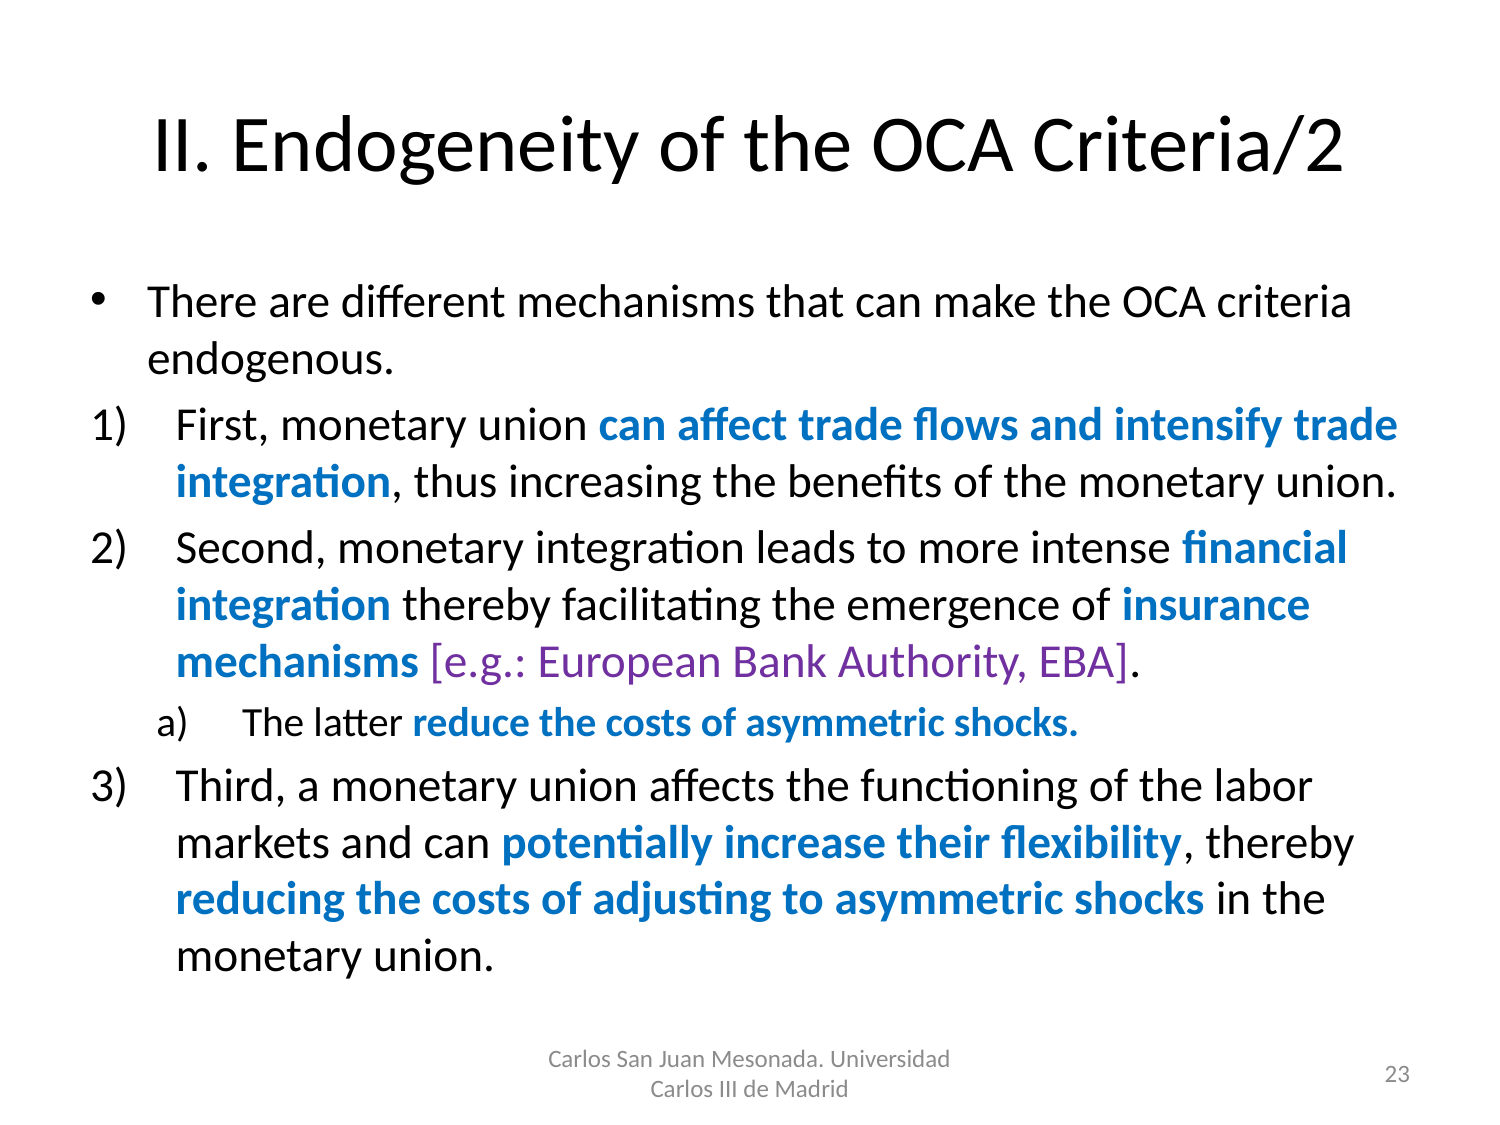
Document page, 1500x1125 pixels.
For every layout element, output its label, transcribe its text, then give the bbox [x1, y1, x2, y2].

list There are different mechanisms that can make the OCA criteria endogenous. First, monetary union can affect trade flows and intensify trade integration, thus increasing the benefits of the monetary union. Second, monetary integration leads to more intense financial integration thereby facilitating the emergence of insurance mechanisms [e.g.: European Bank Authority, EBA]. The latter reduce the costs of asymmetric shocks. Third, a monetary union affects the functioning of the labor markets and can potentially increase their flexibility, thereby reducing the costs of adjusting to asymmetric shocks in the monetary union. [74, 262, 1426, 1006]
title II. Endogeneity of the OCA Criteria/2 [74, 44, 1426, 233]
footer Carlos San Juan Mesonada. Universidad Carlos III de Madrid [512, 1042, 988, 1103]
slide_number 23 [1074, 1042, 1425, 1103]
